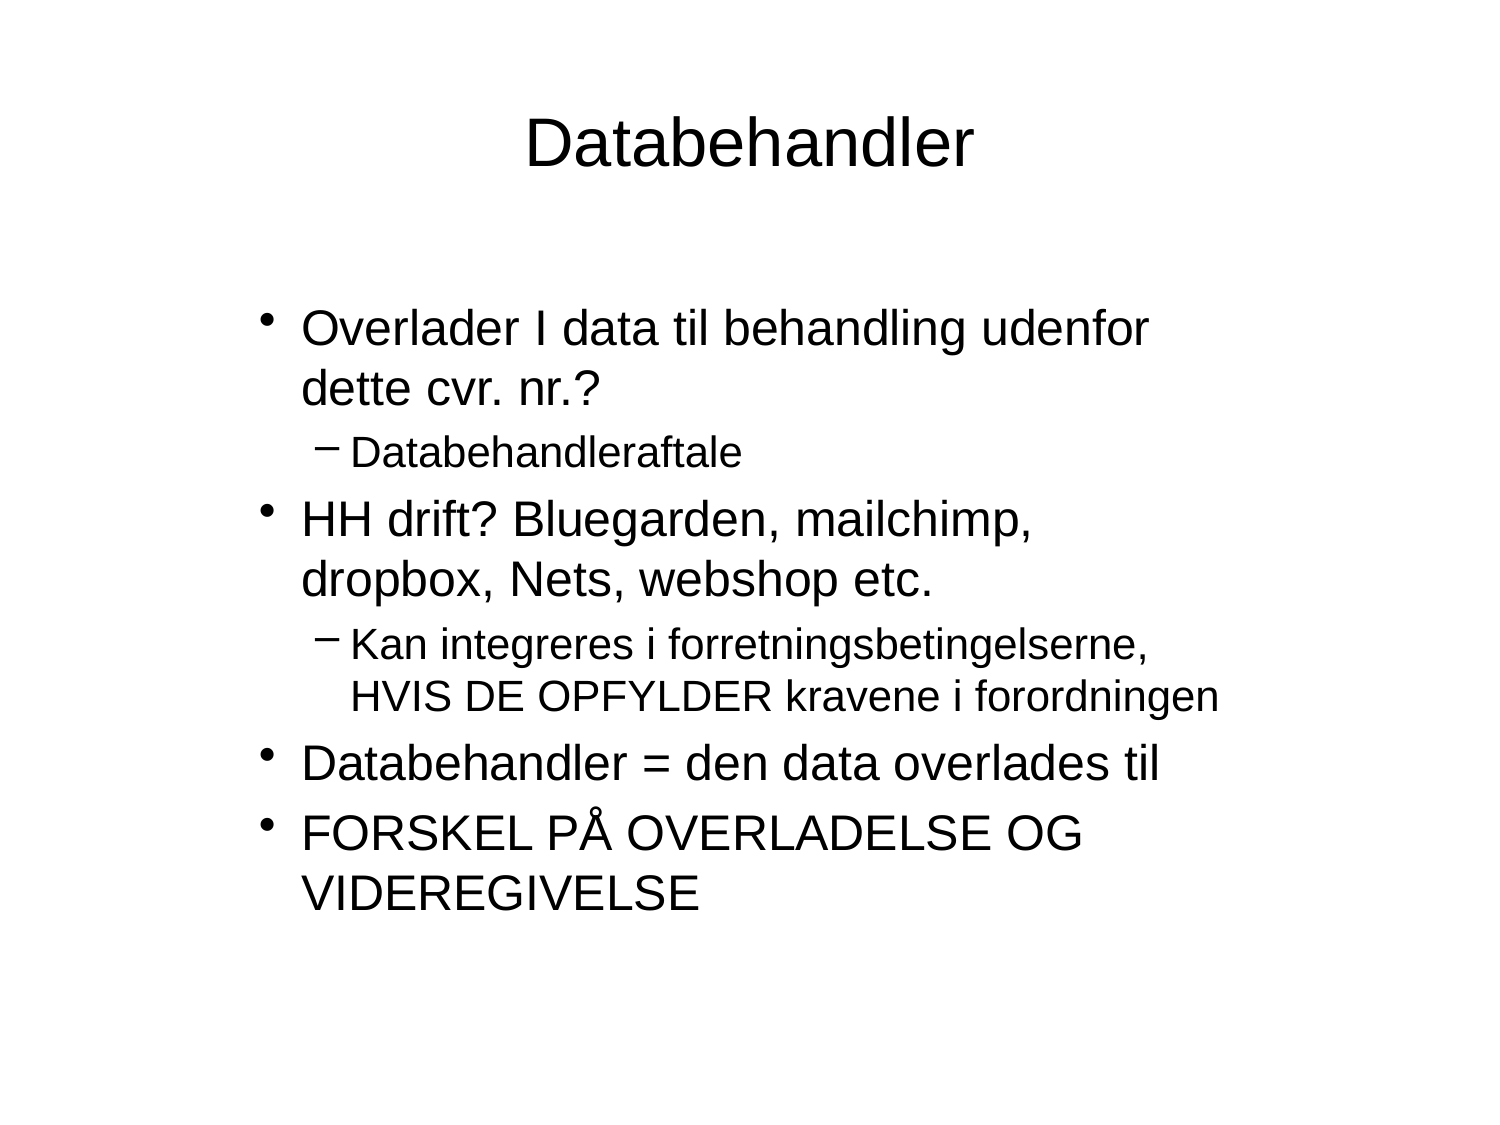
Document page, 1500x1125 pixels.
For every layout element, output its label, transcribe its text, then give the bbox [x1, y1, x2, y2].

title Databehandler [75, 45, 1425, 233]
list Overlader I data til behandling udenfor dette cvr. nr.? Databehandleraftale HH drift? Bluegarden, mailchimp, dropbox, Nets, webshop etc. Kan integreres i forretningsbetingelserne, HVIS DE OPFYLDER kravene i forordningen Databehandler = den data overlades til FORSKEL PÅ OVERLADELSE OG VIDEREGIVELSE [243, 287, 1257, 953]
